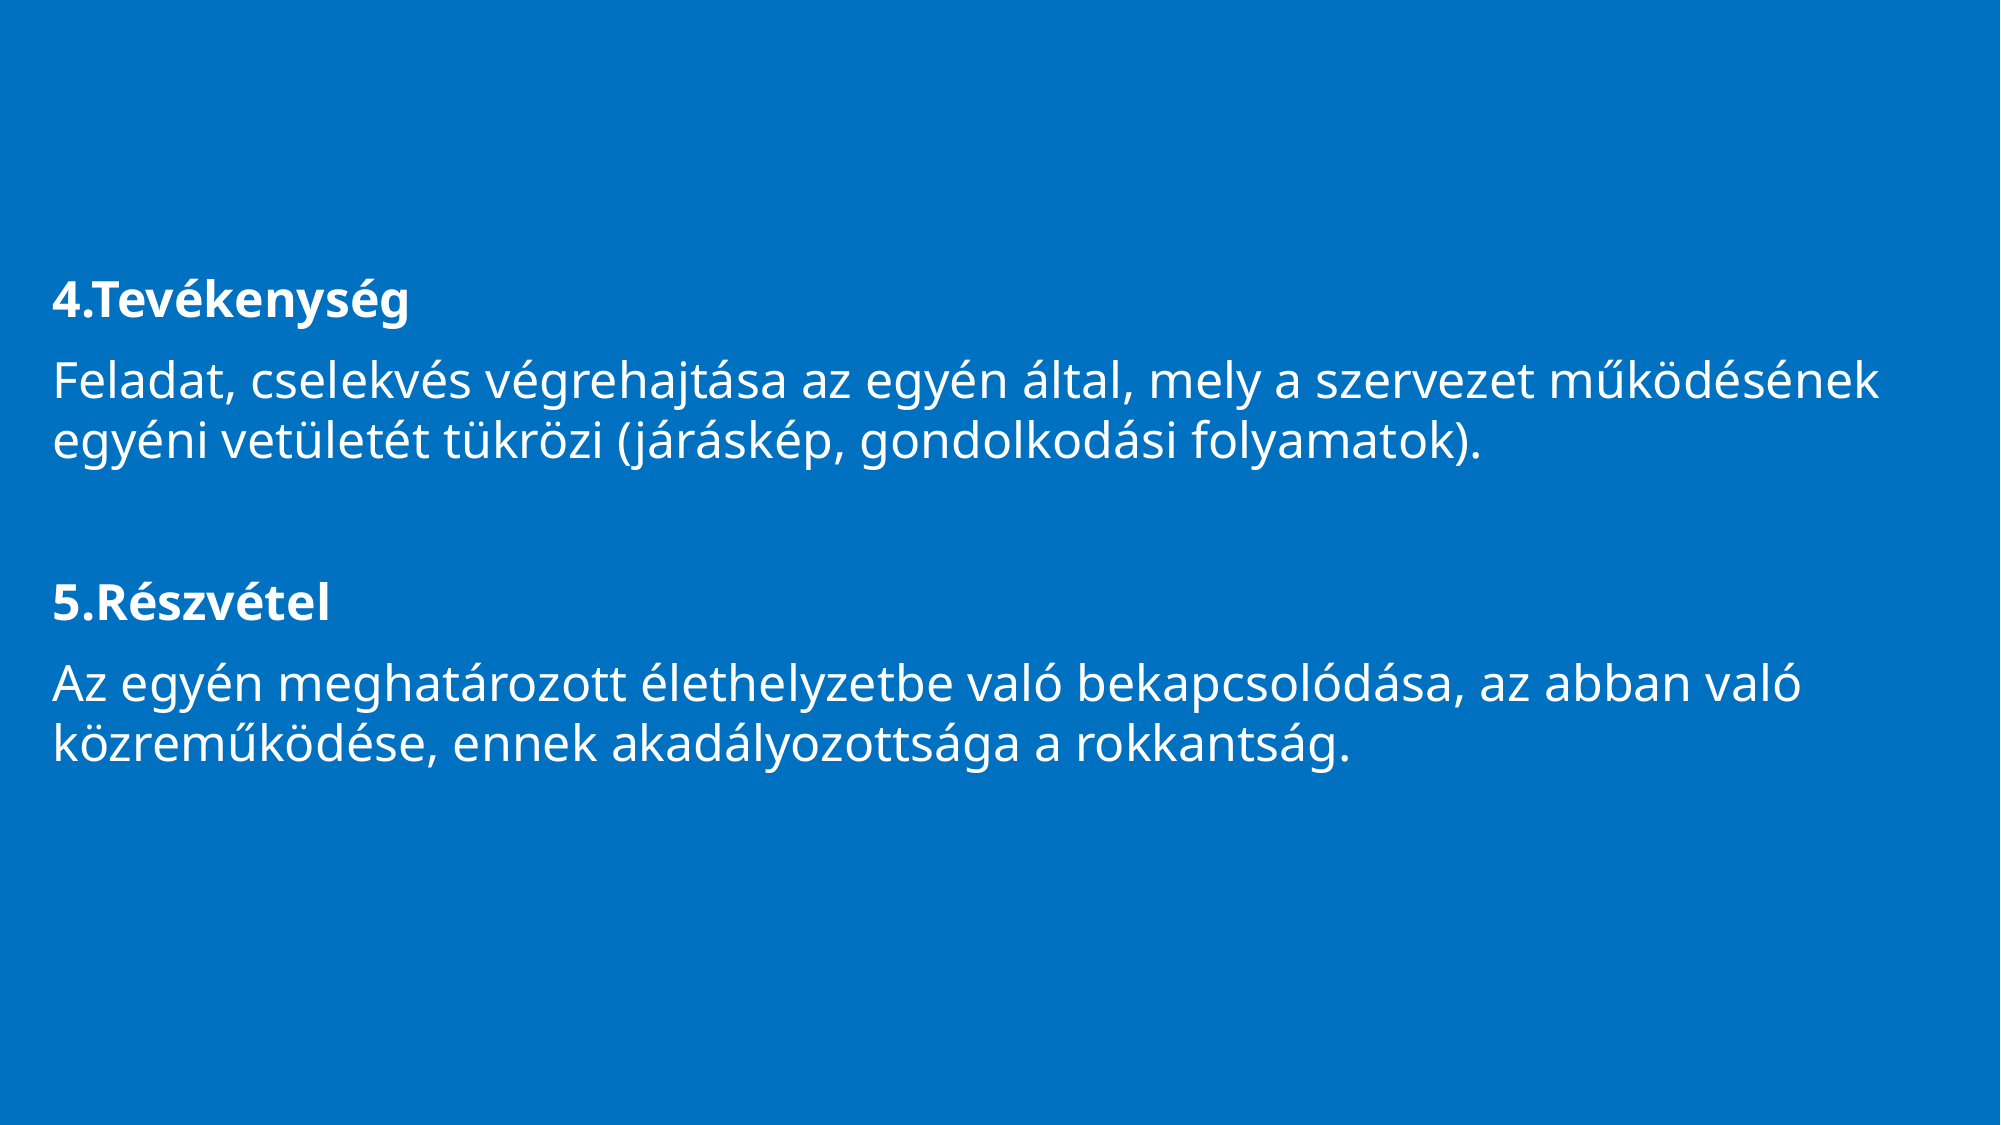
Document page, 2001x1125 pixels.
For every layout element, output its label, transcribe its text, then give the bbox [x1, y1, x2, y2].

list 4.Tevékenység Feladat, cselekvés végrehajtása az egyén által, mely a szervezet működésének egyéni vetületét tükrözi (járáskép, gondolkodási folyamatok). 5.Részvétel Az egyén meghatározott élethelyzetbe való bekapcsolódása, az abban való közreműködése, ennek akadályozottsága a rokkantság. [37, 260, 1922, 1090]
